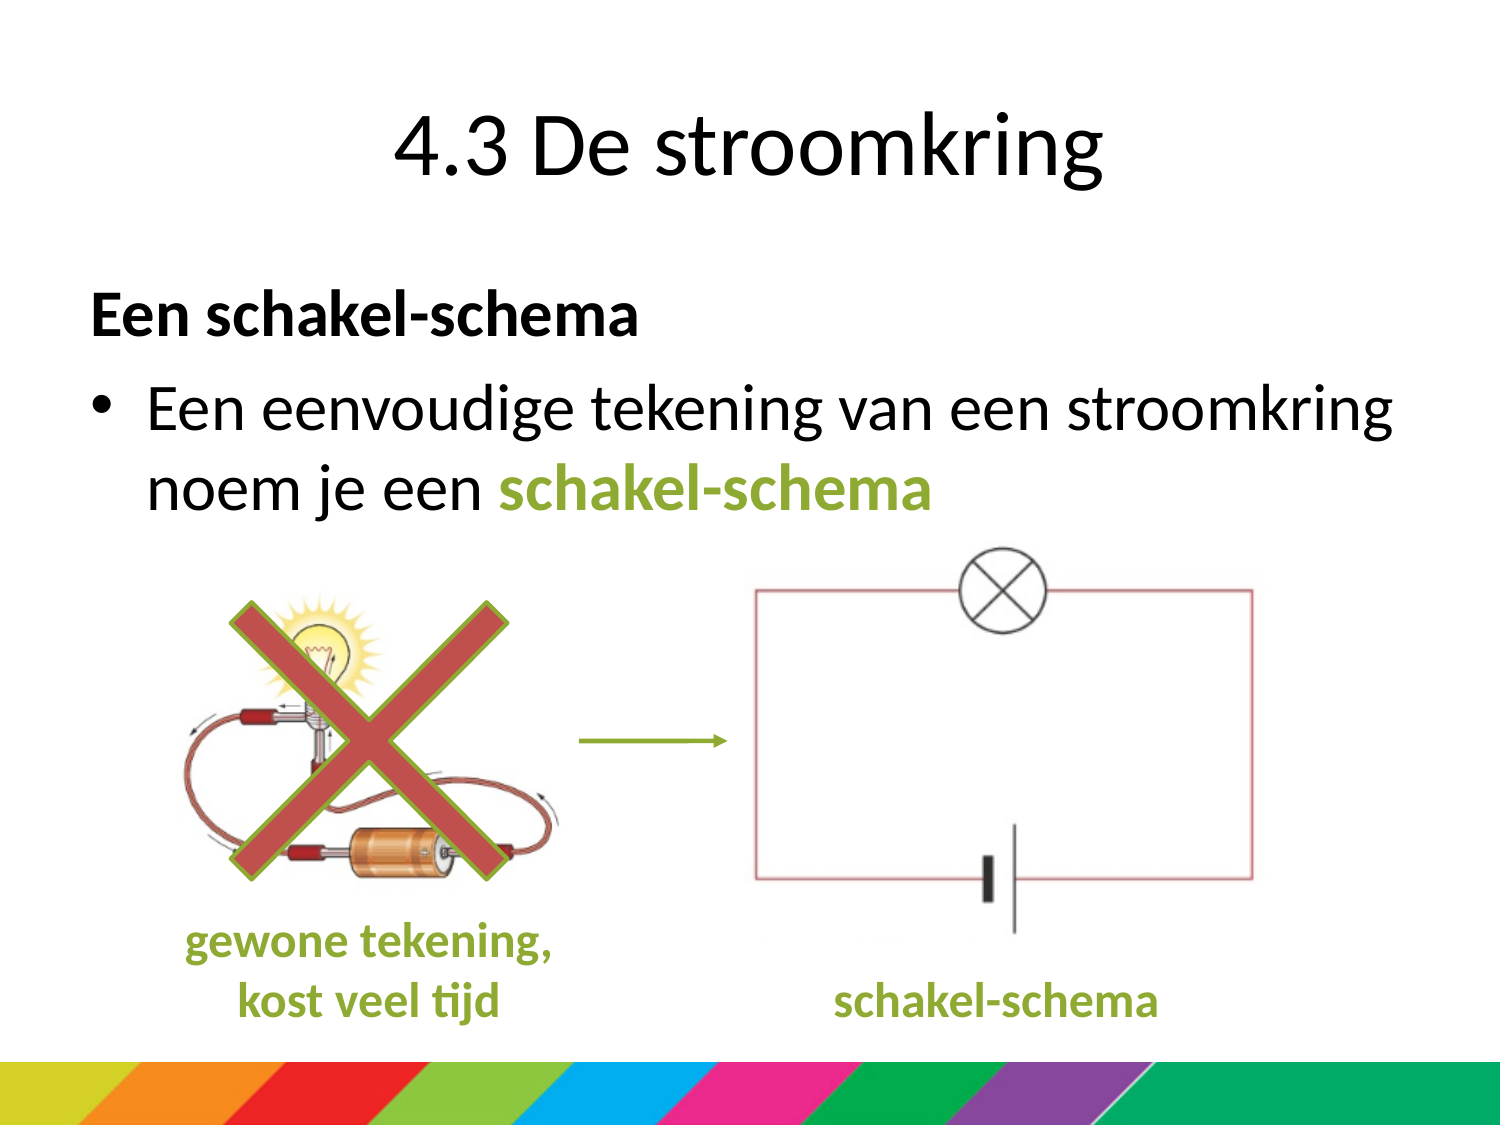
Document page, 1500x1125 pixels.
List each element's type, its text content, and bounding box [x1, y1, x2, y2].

text_box gewone tekening, kost veel tijd [122, 900, 617, 1035]
text_box schakel-schema [749, 948, 1244, 1035]
picture [727, 541, 1277, 941]
title 4.3 De stroomkring [75, 45, 1425, 233]
picture [656, 1062, 1500, 1125]
picture [159, 583, 580, 899]
list Een schakel-schema Een eenvoudige tekening van een stroomkring noem je een schakel-schema [75, 262, 1425, 1005]
picture [0, 1062, 574, 1125]
